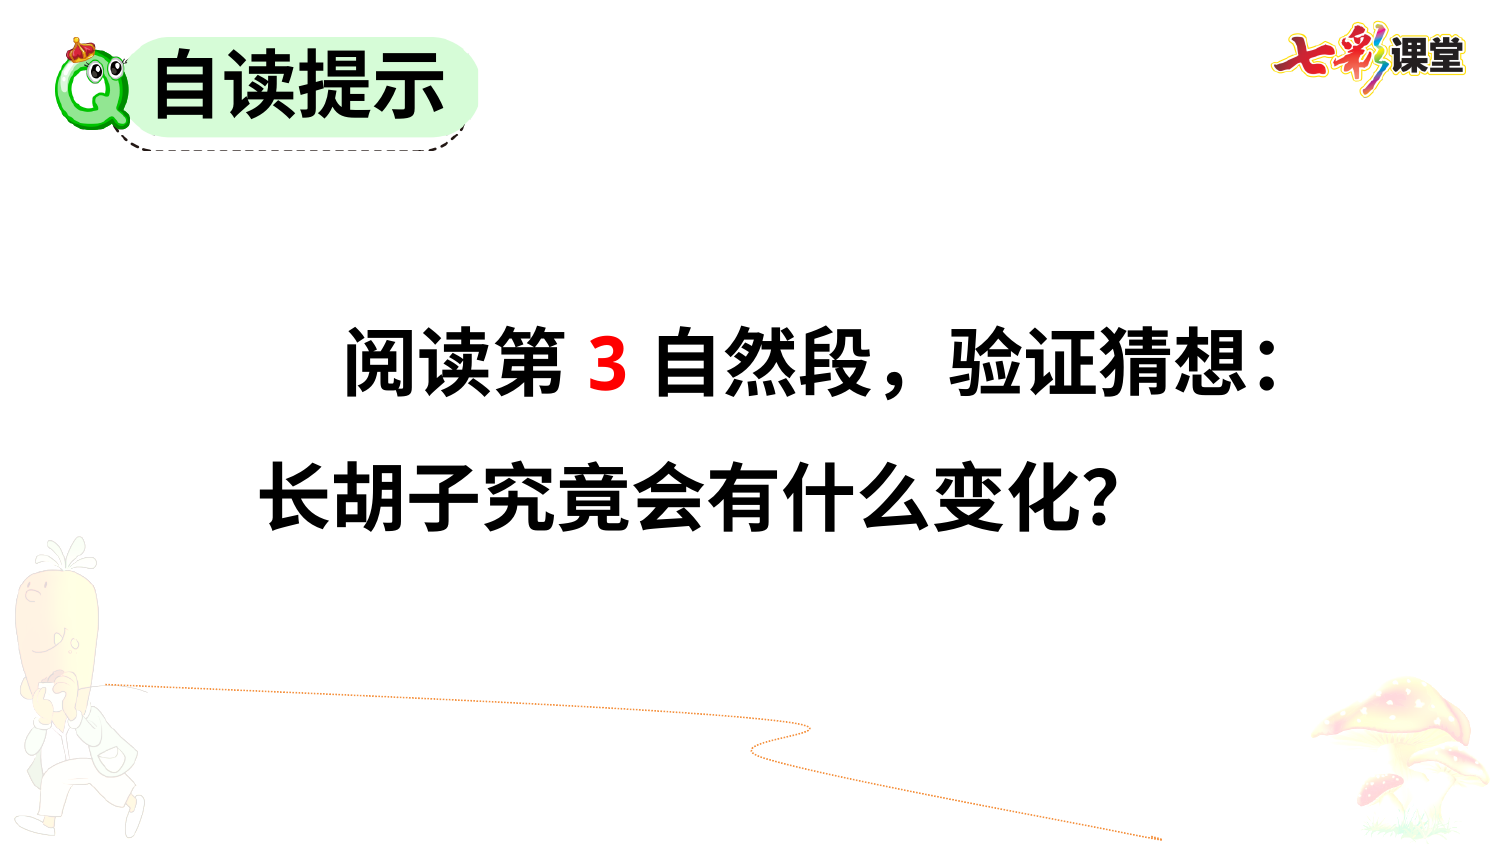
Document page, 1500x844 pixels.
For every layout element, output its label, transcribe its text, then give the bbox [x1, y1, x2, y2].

picture [1269, 20, 1468, 98]
text_box 自读提示 [135, 32, 484, 134]
picture [55, 36, 479, 152]
text_box 阅读第3自然段，验证猜想：长胡子究竟会有什么变化？ [242, 263, 1341, 548]
